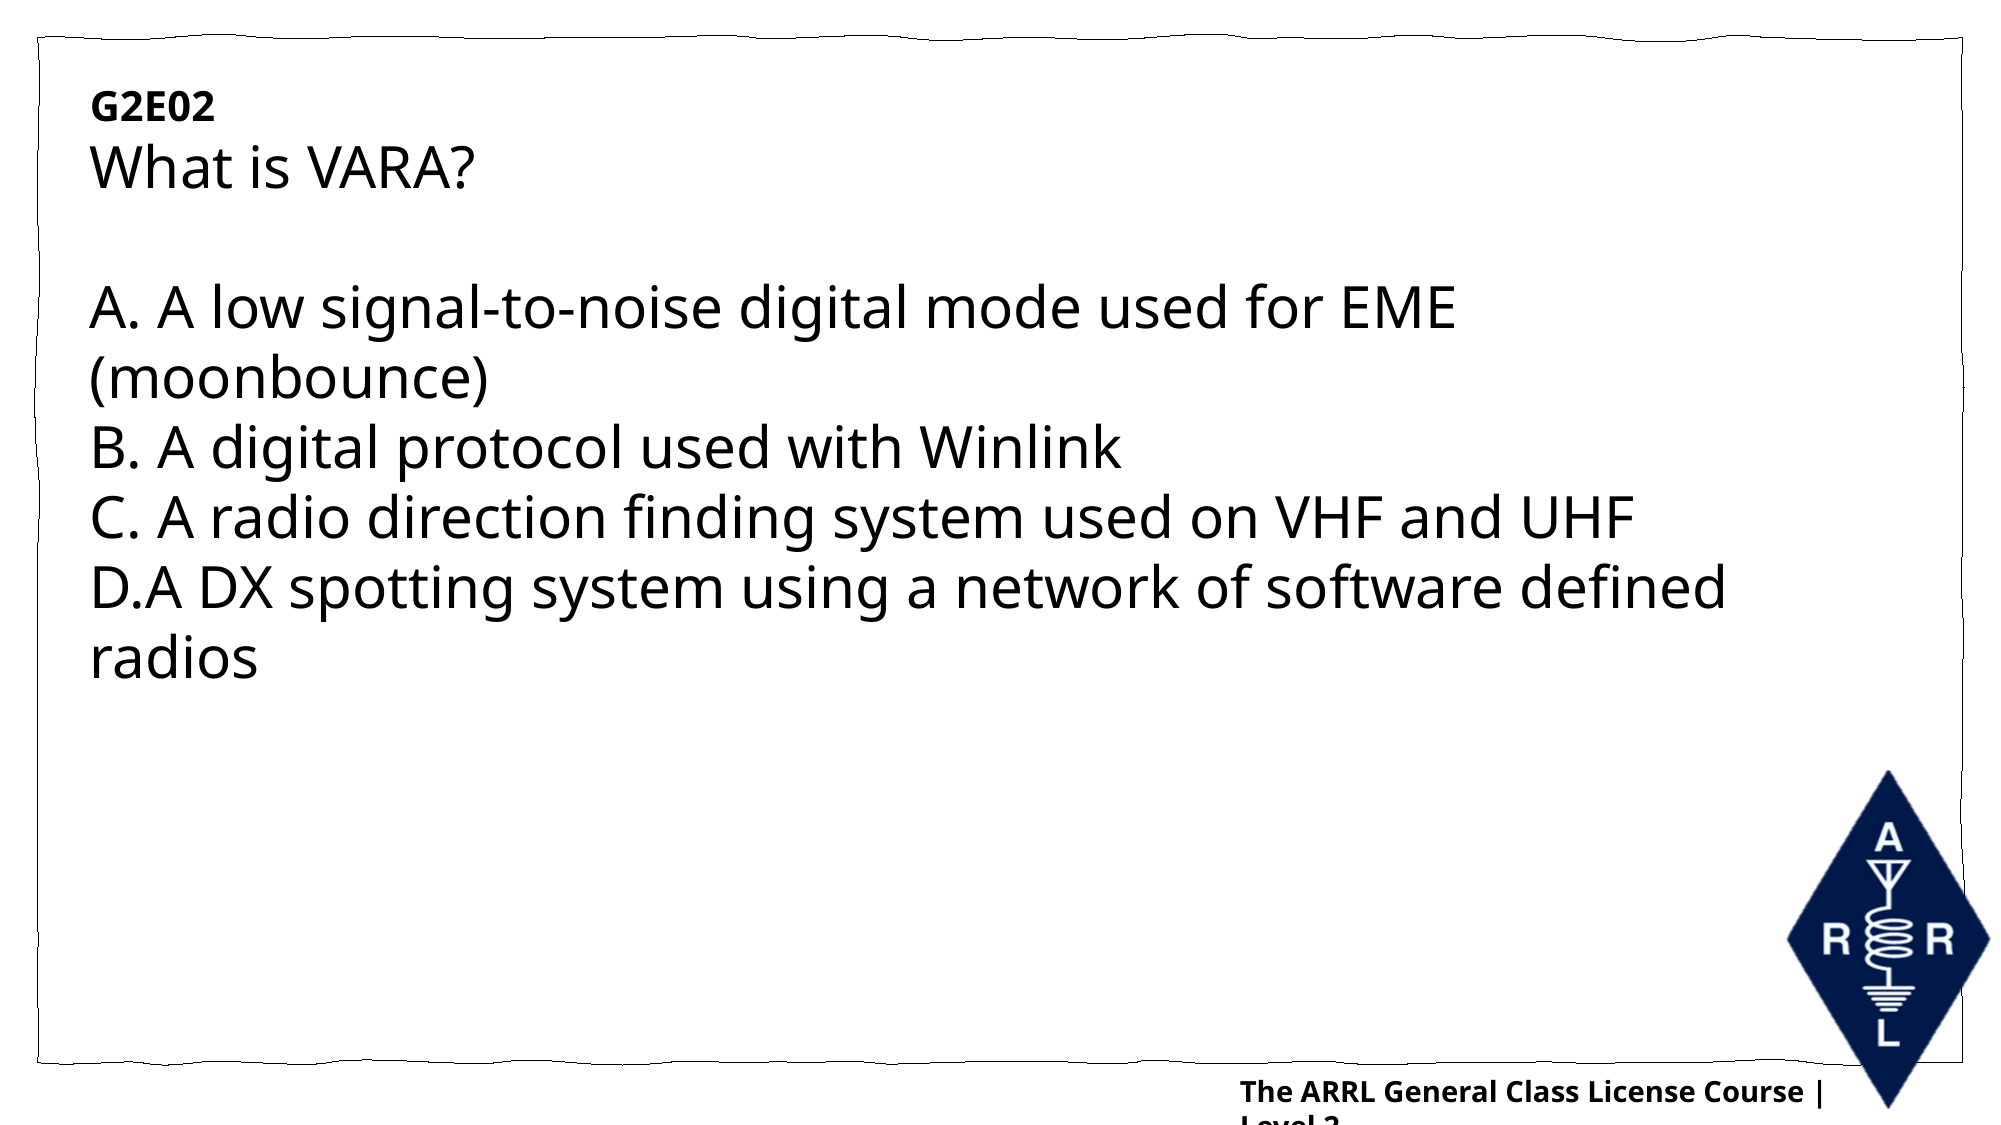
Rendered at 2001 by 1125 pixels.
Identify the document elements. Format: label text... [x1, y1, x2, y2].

text_box G2E02 What is VARA? A. A low signal-to-noise digital mode used for EME (moonbounce) B. A digital protocol used with Winlink C. A radio direction finding system used on VHF and UHF D.A DX spotting system using a network of software defined radios [75, 72, 1850, 698]
picture [1773, 752, 1999, 1125]
